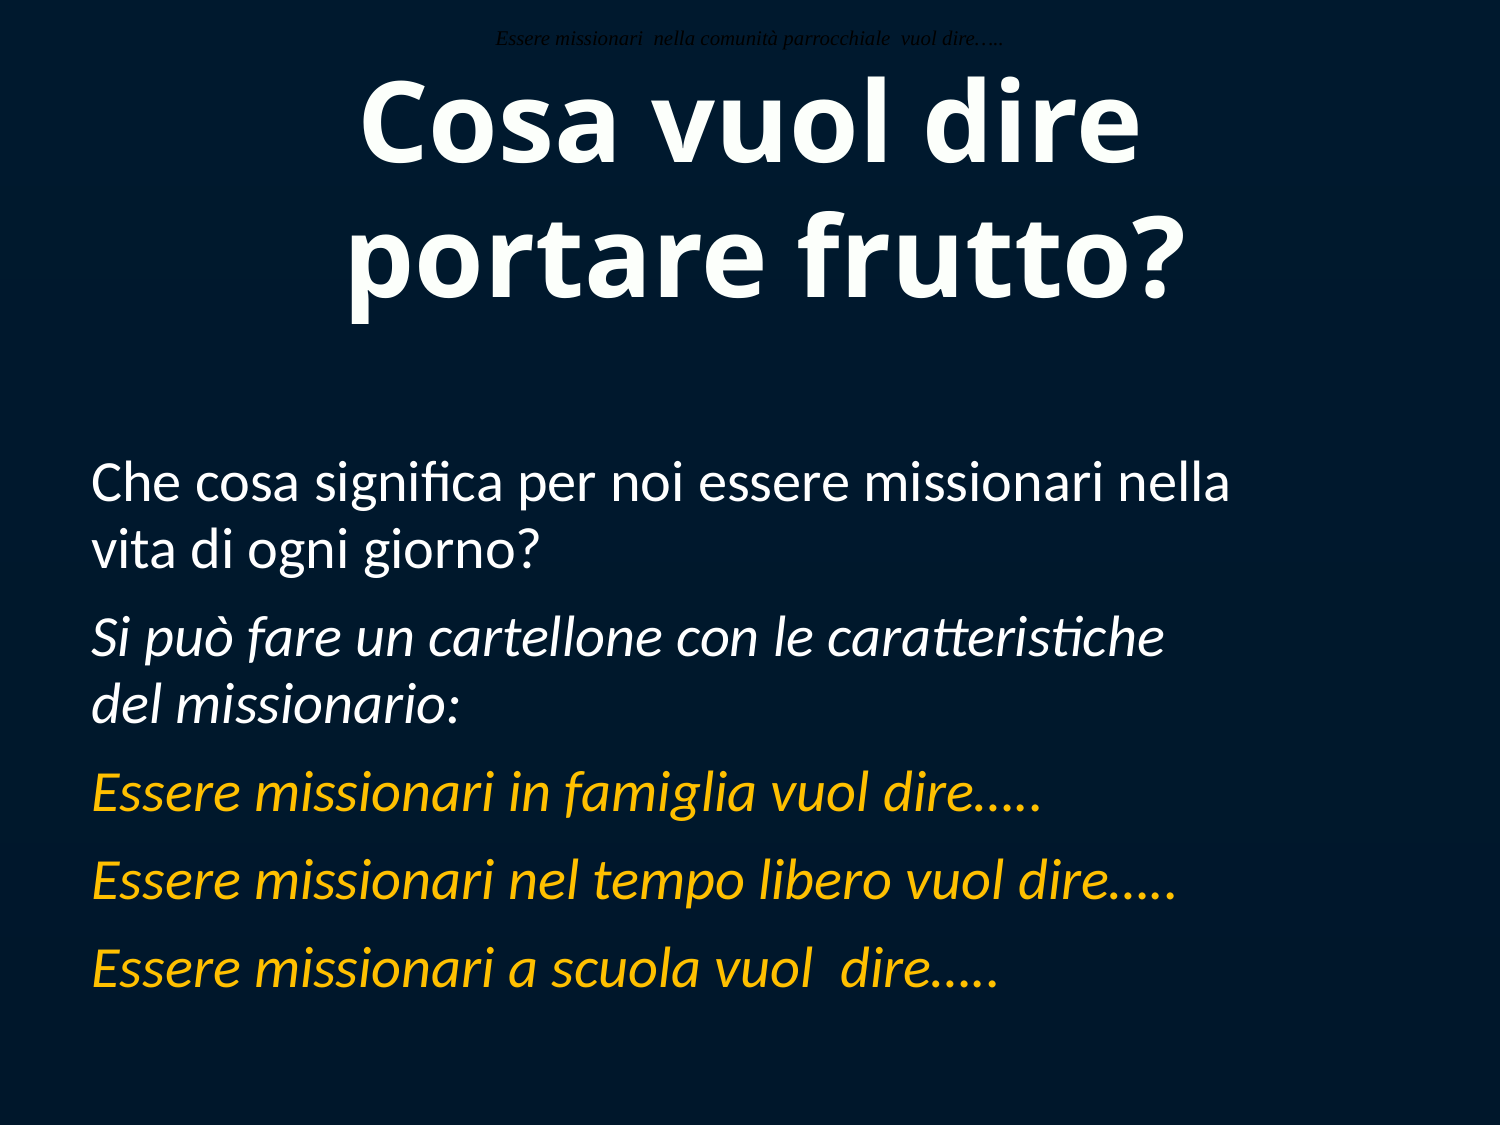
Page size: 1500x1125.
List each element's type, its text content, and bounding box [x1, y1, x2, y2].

table_header Che cosa significa per noi essere missionari nella vita di ogni giorno? Si può fare un cartellone con le caratteristiche del missionario: Essere missionari in famiglia vuol dire….. Essere missionari nel tempo libero vuol dire….. Essere missionari a scuola vuol dire….. [77, 449, 1250, 1095]
text_box Essere missionari nella comunità parrocchiale vuol dire….. [480, 17, 1020, 58]
text_box Cosa vuol dire portare frutto? [328, 42, 1202, 328]
